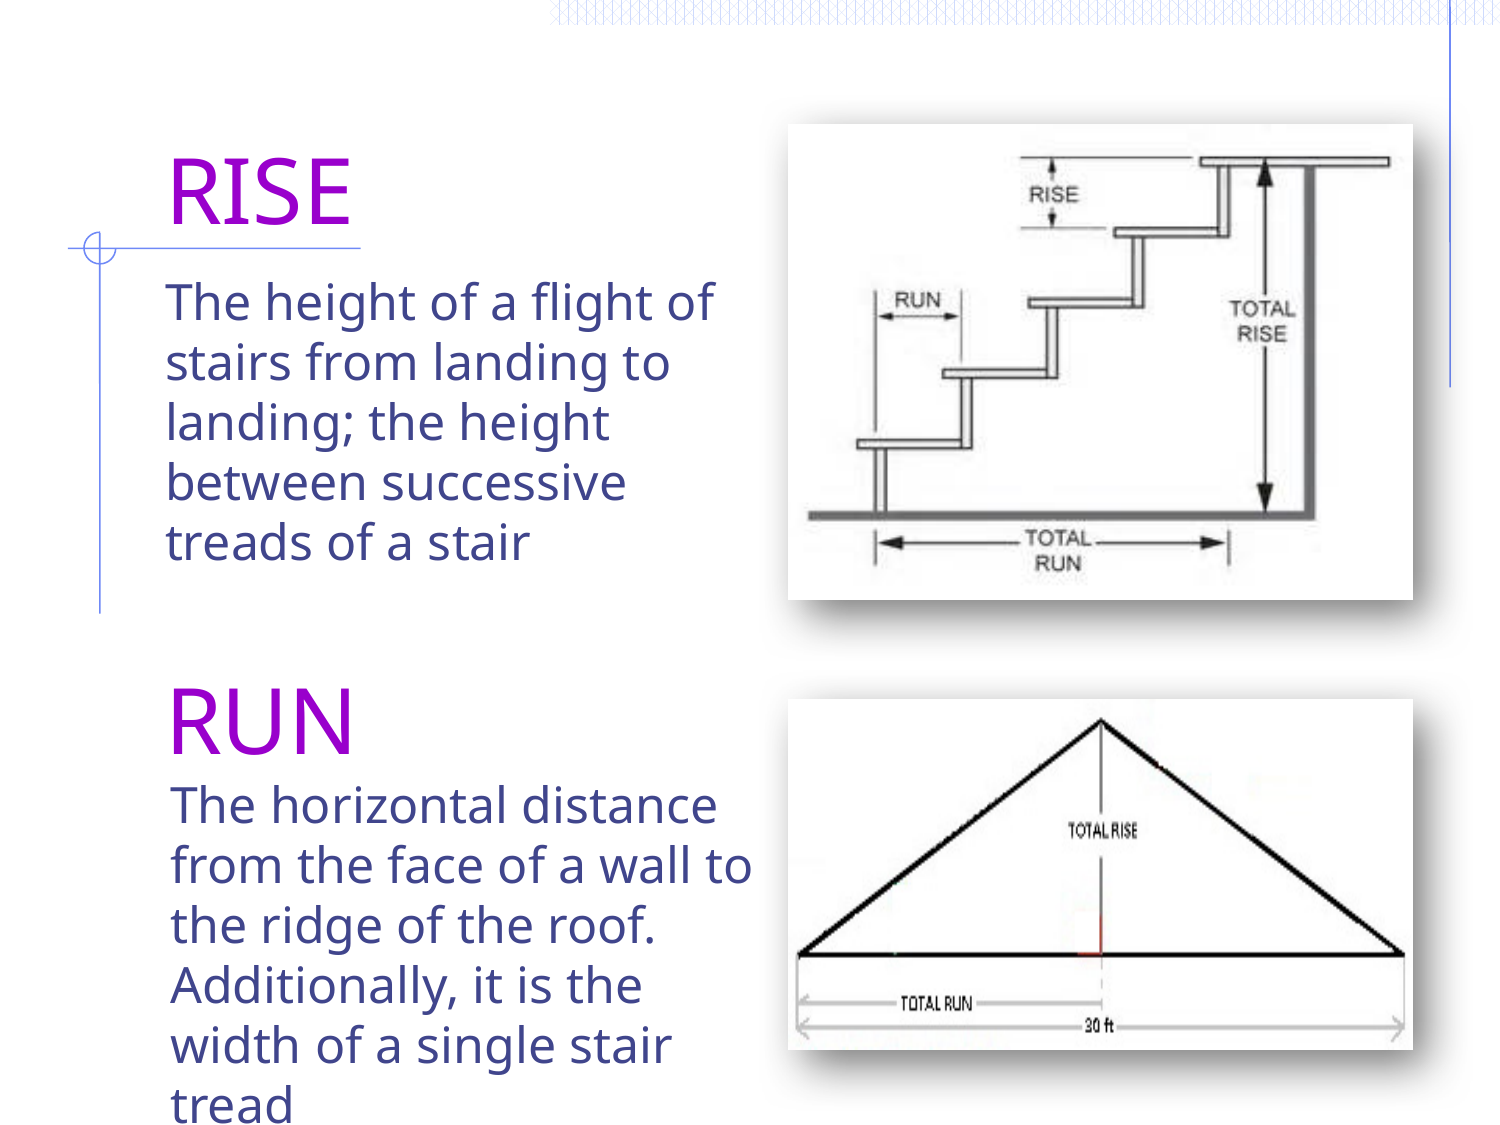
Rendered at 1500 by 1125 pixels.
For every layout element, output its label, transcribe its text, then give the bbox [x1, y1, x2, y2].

list The height of a flight of stairs from landing to landing; the height between successive treads of a stair [150, 262, 771, 525]
list The horizontal distance from the face of a wall to the ridge of the roof. Additionally, it is the width of a single stair tread [155, 765, 781, 1079]
list RISE [150, 99, 1000, 250]
list RUN [150, 525, 825, 780]
picture [788, 124, 1413, 601]
picture [788, 699, 1413, 1051]
